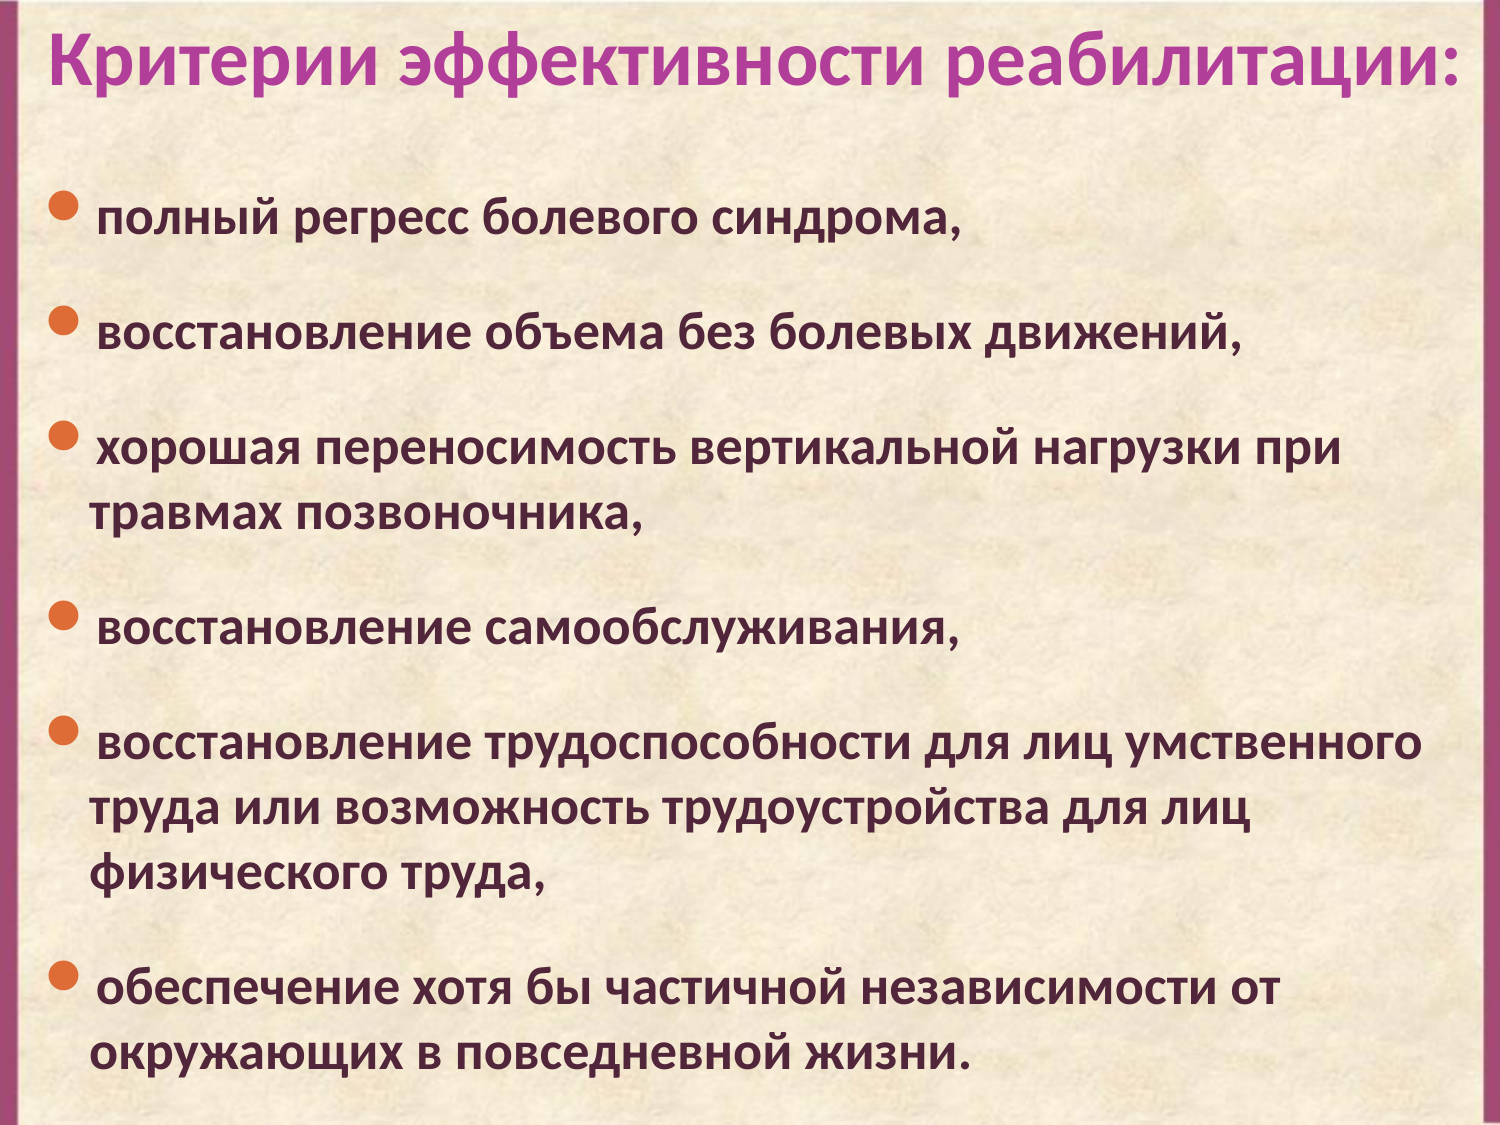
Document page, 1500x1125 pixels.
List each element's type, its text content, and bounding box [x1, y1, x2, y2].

title Критерии эффективности реабилитации: [5, 5, 1500, 102]
picture [0, 0, 1500, 1125]
list полный регресс болевого синдрома, восстановление объема без болевых движений, хорошая переносимость вертикальной нагрузки при травмах позвоночника, восстановление самообслуживания, восстановление трудоспособности для лиц умственного труда или возможность трудоустройства для лиц физического труда, обеспечение хотя бы частичной независимости от окружающих в повседневной жизни. [29, 172, 1460, 851]
